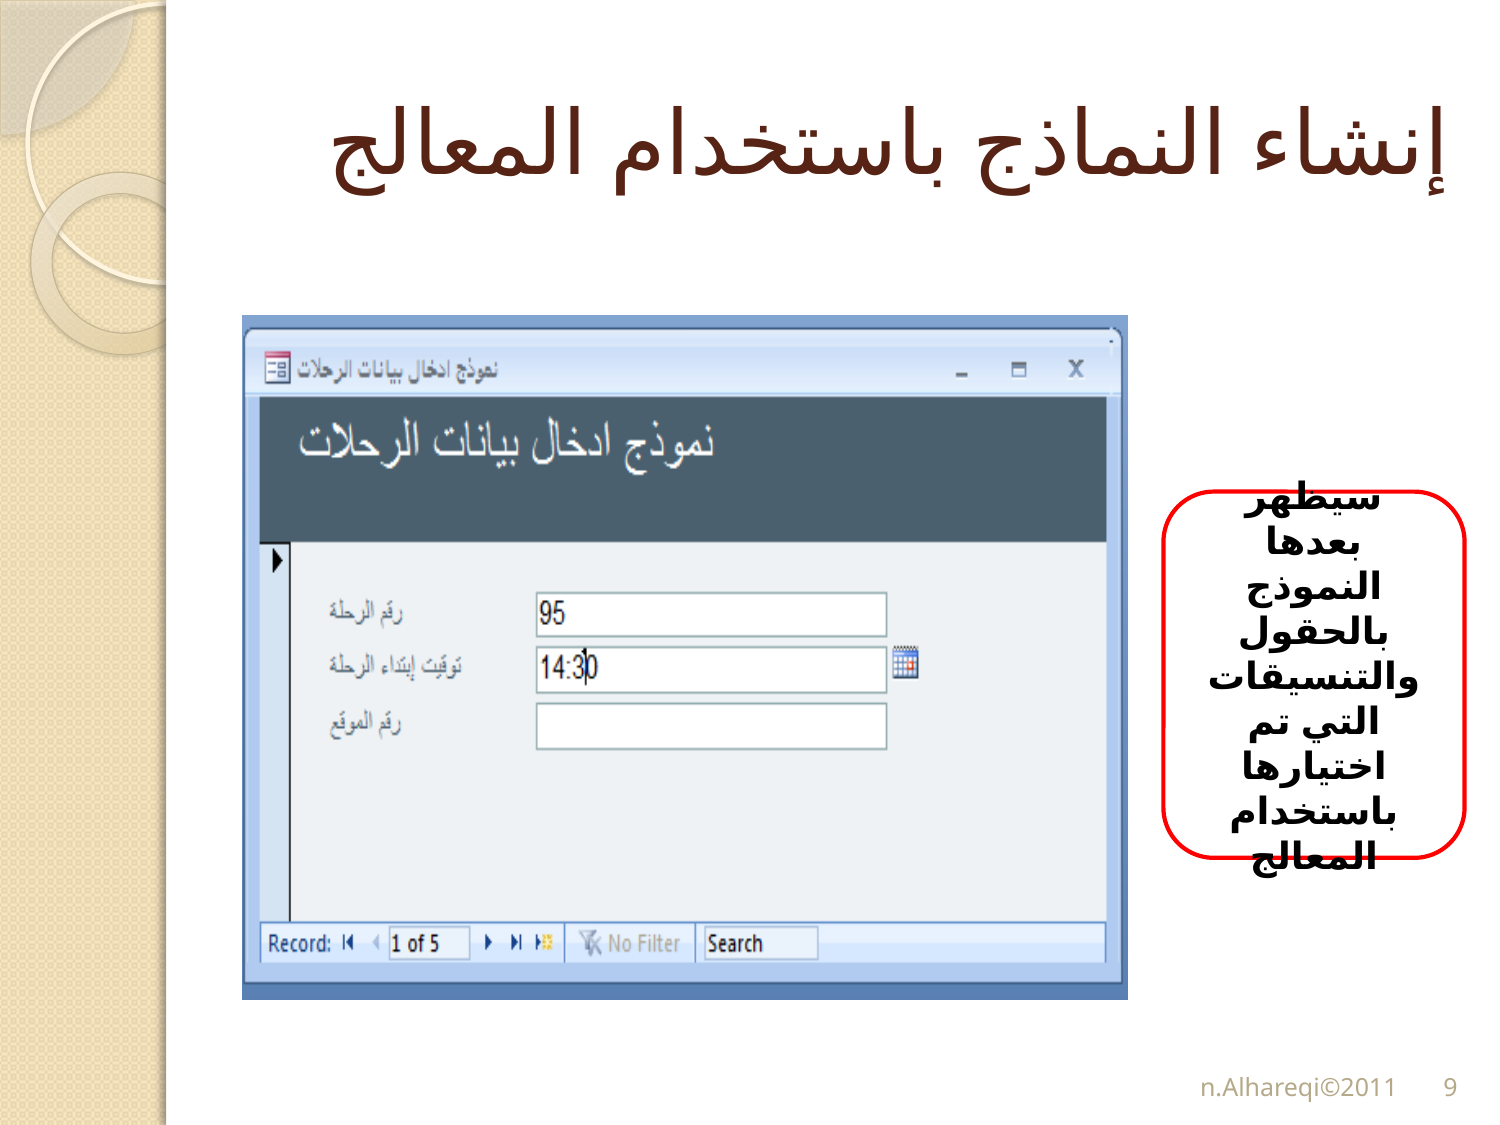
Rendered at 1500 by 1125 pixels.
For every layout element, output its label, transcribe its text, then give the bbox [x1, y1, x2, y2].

picture [241, 315, 1129, 1000]
title إنشاء النماذج باستخدام المعالج [235, 45, 1466, 233]
text_box سيظهر بعدها النموذج بالحقول والتنسيقات التي تم اختيارها باستخدام المعالج [1161, 489, 1467, 860]
footer n.Alhareqi©2011 [937, 1034, 1413, 1113]
slide_number 9 [1413, 1034, 1488, 1113]
